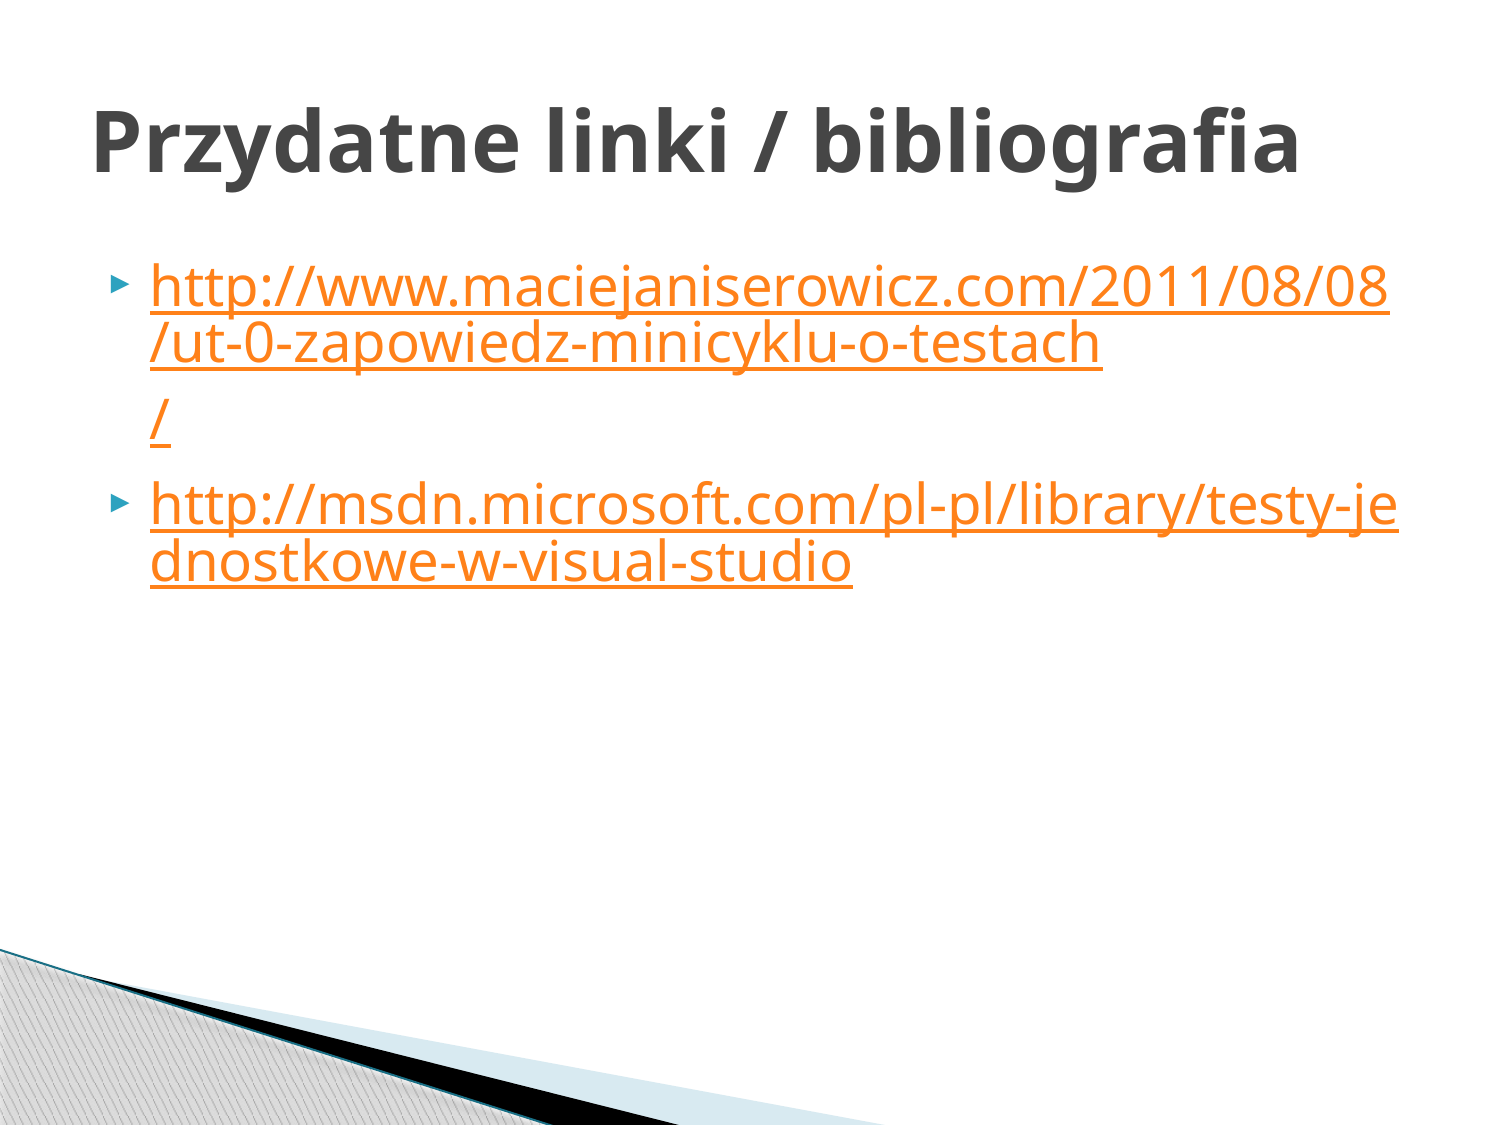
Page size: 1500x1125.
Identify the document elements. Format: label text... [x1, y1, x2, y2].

list http://www.maciejaniserowicz.com/2011/08/08/ut-0-zapowiedz-minicyklu-o-testach/ http://msdn.microsoft.com/pl-pl/library/testy-jednostkowe-w-visual-studio [75, 243, 1425, 986]
title Przydatne linki / bibliografia [75, 45, 1425, 233]
